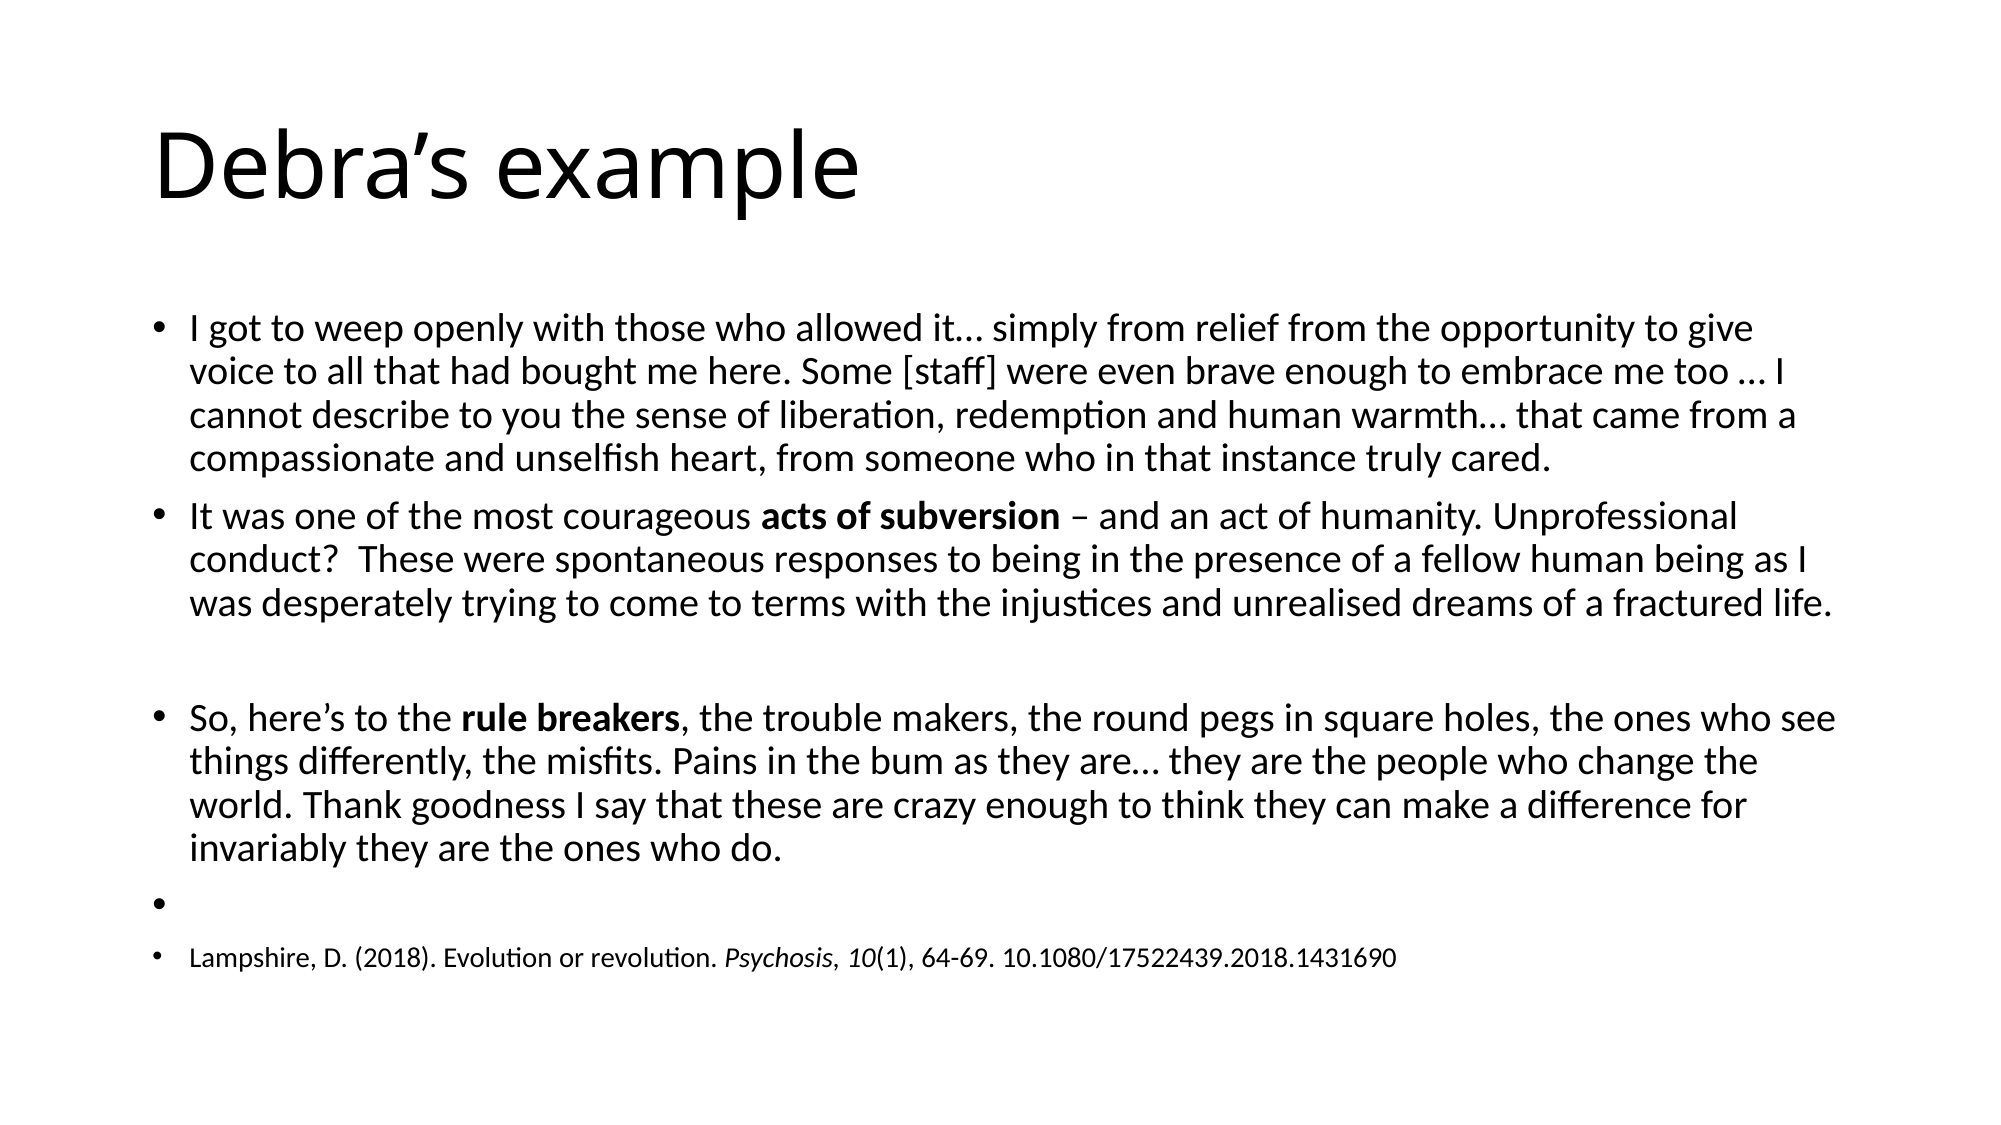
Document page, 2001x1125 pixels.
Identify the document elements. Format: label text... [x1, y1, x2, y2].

list I got to weep openly with those who allowed it… simply from relief from the opportunity to give voice to all that had bought me here. Some [staff] were even brave enough to embrace me too … I cannot describe to you the sense of liberation, redemption and human warmth… that came from a compassionate and unselfish heart, from someone who in that instance truly cared. It was one of the most courageous acts of subversion – and an act of humanity. Unprofessional conduct? These were spontaneous responses to being in the presence of a fellow human being as I was desperately trying to come to terms with the injustices and unrealised dreams of a fractured life. So, here’s to the rule breakers, the trouble makers, the round pegs in square holes, the ones who see things differently, the misfits. Pains in the bum as they are… they are the people who change the world. Thank goodness I say that these are crazy enough to think they can make a difference for invariably they are the ones who do. Lampshire, D. (2018). Evolution or revolution. Psychosis, 10(1), 64-69. 10.1080/17522439.2018.1431690 [137, 299, 1863, 1014]
title Debra’s example [137, 59, 1863, 278]
